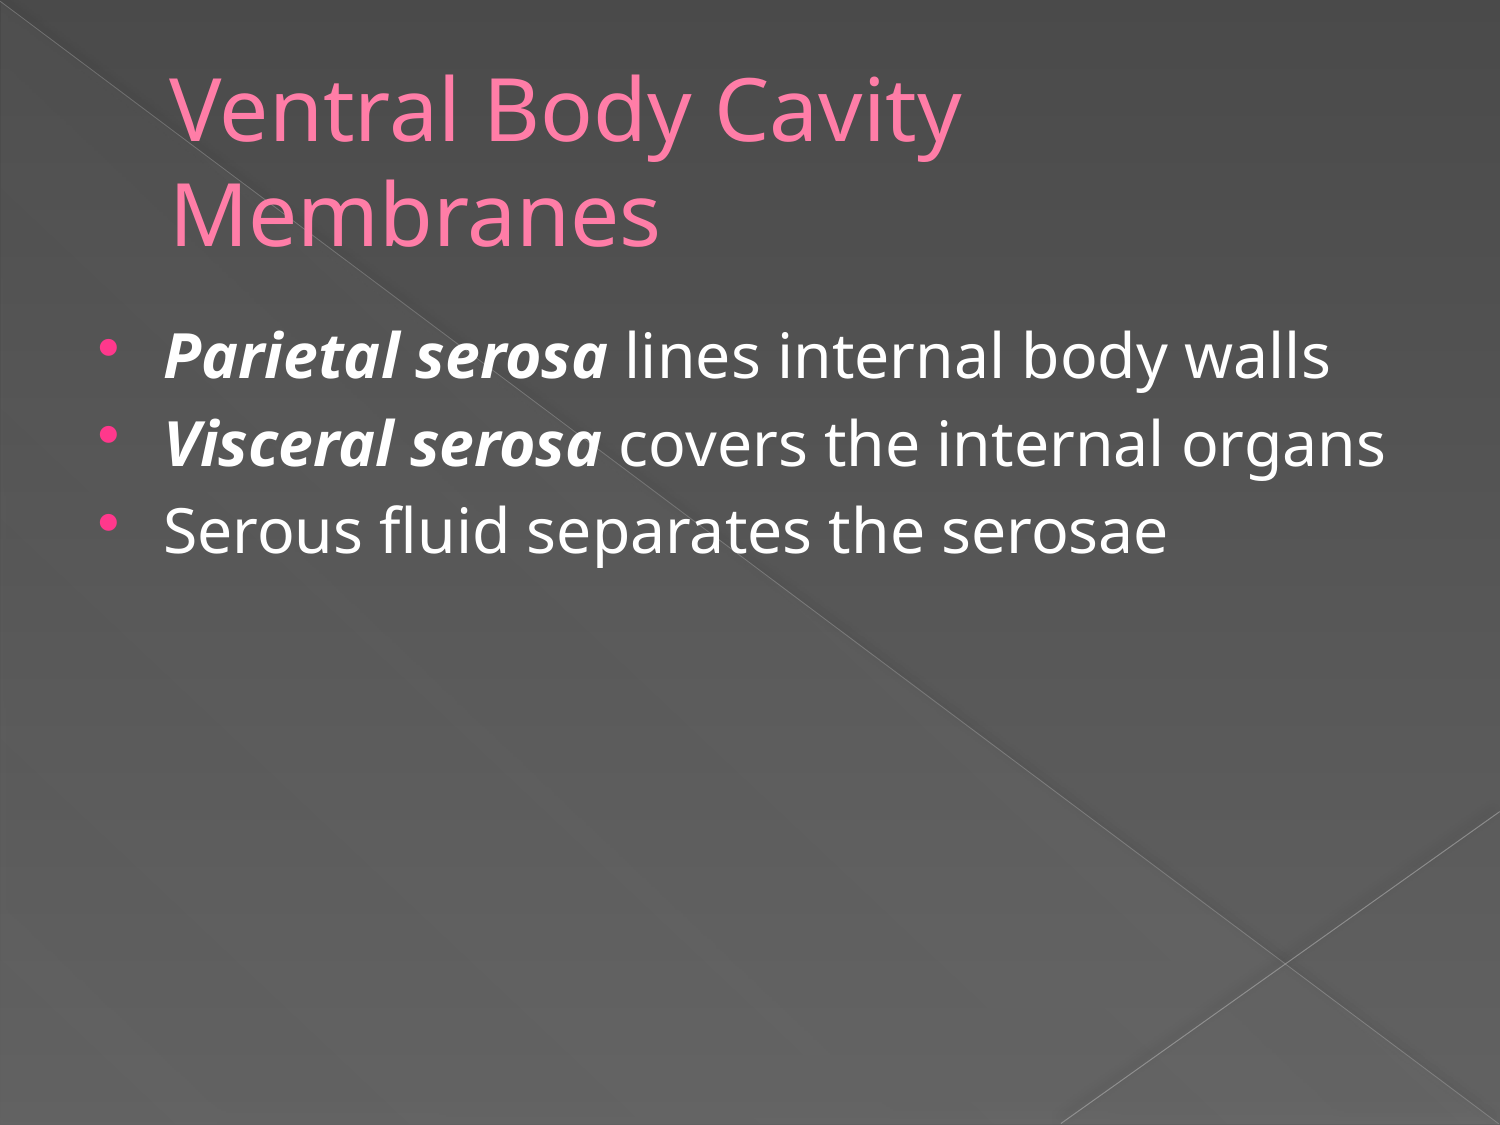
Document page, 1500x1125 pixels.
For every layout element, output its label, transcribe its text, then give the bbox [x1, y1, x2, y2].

list Parietal serosa lines internal body walls Visceral serosa covers the internal organs Serous fluid separates the serosae [75, 308, 1425, 1059]
title Ventral Body Cavity Membranes [75, 43, 1425, 274]
